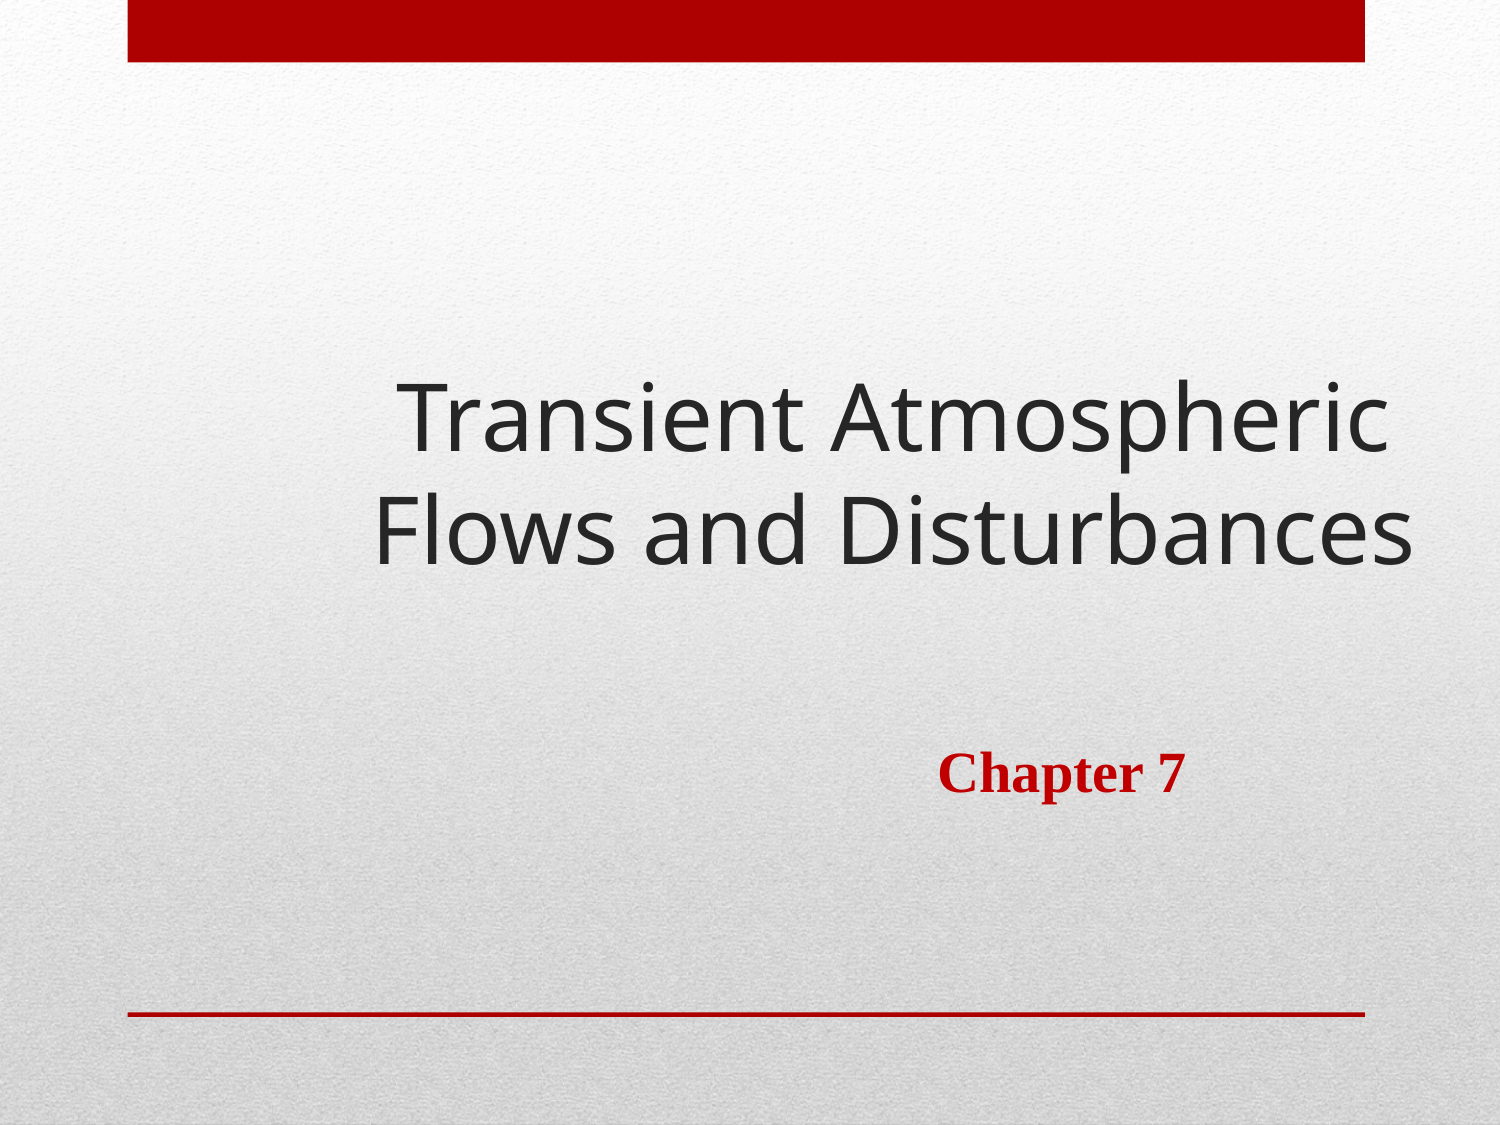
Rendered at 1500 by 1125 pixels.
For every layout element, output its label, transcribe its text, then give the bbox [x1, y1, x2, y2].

title Transient Atmospheric Flows and Disturbances [287, 349, 1500, 591]
subtitle Chapter 7 [624, 624, 1500, 913]
